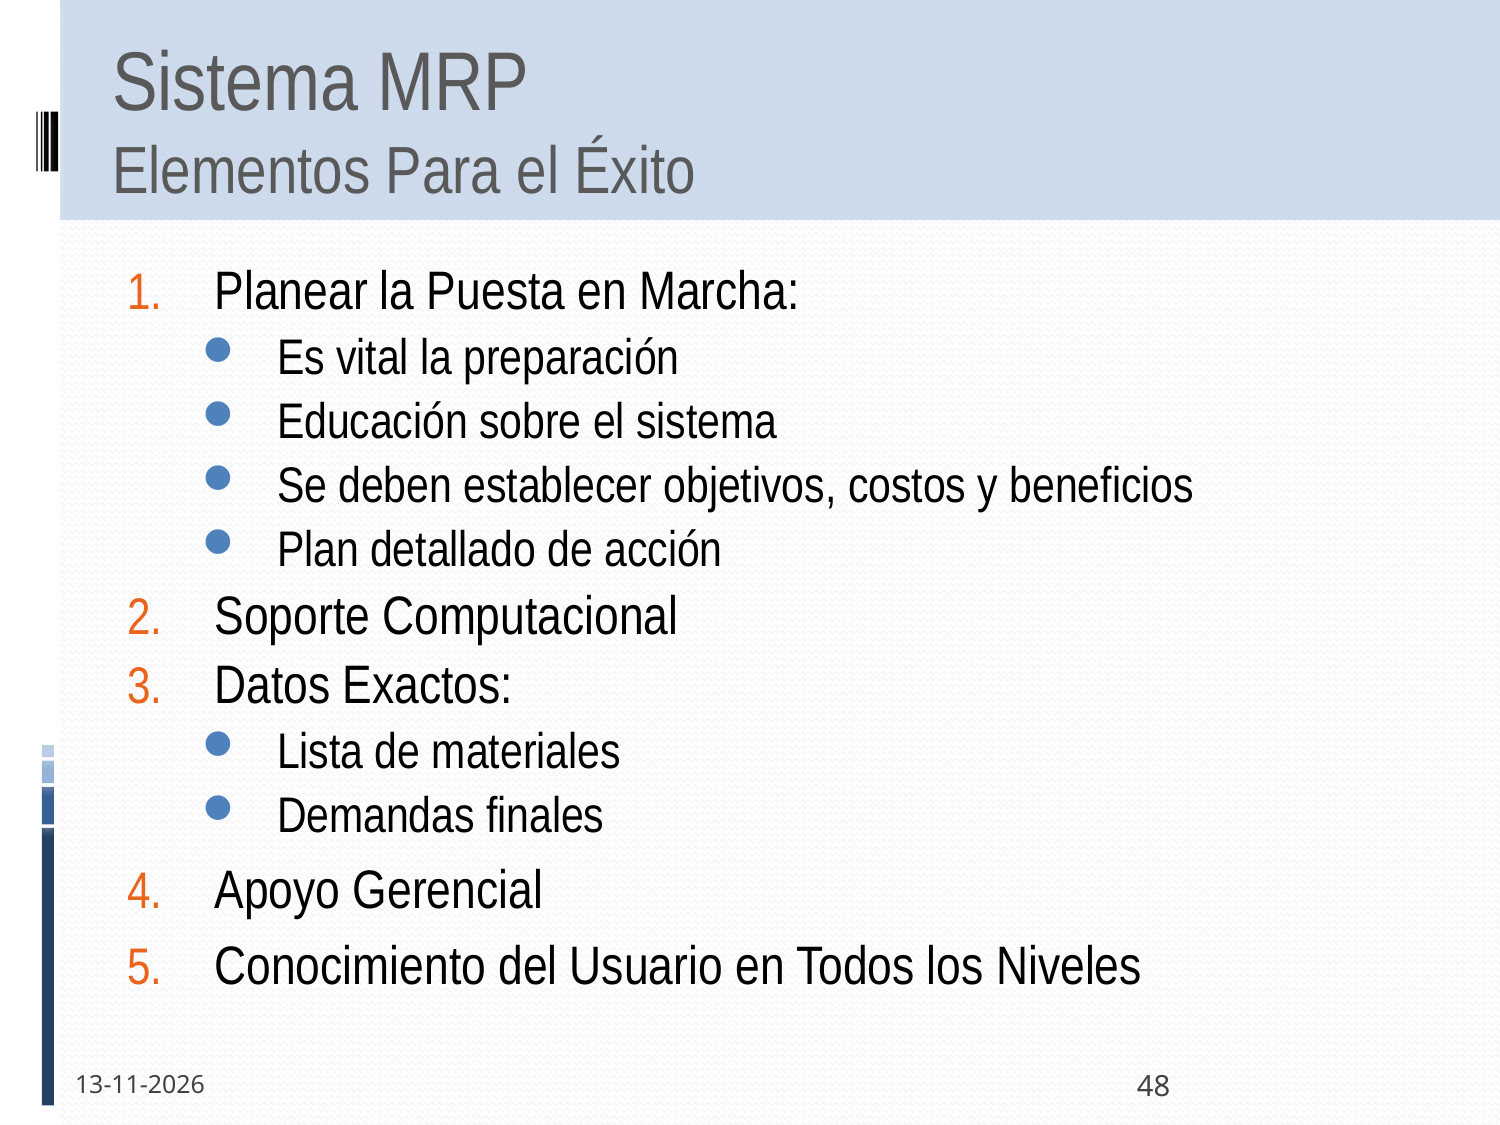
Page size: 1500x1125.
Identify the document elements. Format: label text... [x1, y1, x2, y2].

title Sistema MRP Elementos Para el Éxito [111, 18, 1436, 207]
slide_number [75, 1042, 243, 1103]
slide_number 48 [1045, 1046, 1171, 1107]
list Planear la Puesta en Marcha: Es vital la preparación Educación sobre el sistema Se deben establecer objetivos, costos y beneficios Plan detallado de acción Soporte Computacional Datos Exactos: Lista de materiales Demandas finales Apoyo Gerencial Conocimiento del Usuario en Todos los Niveles [111, 255, 1436, 1038]
